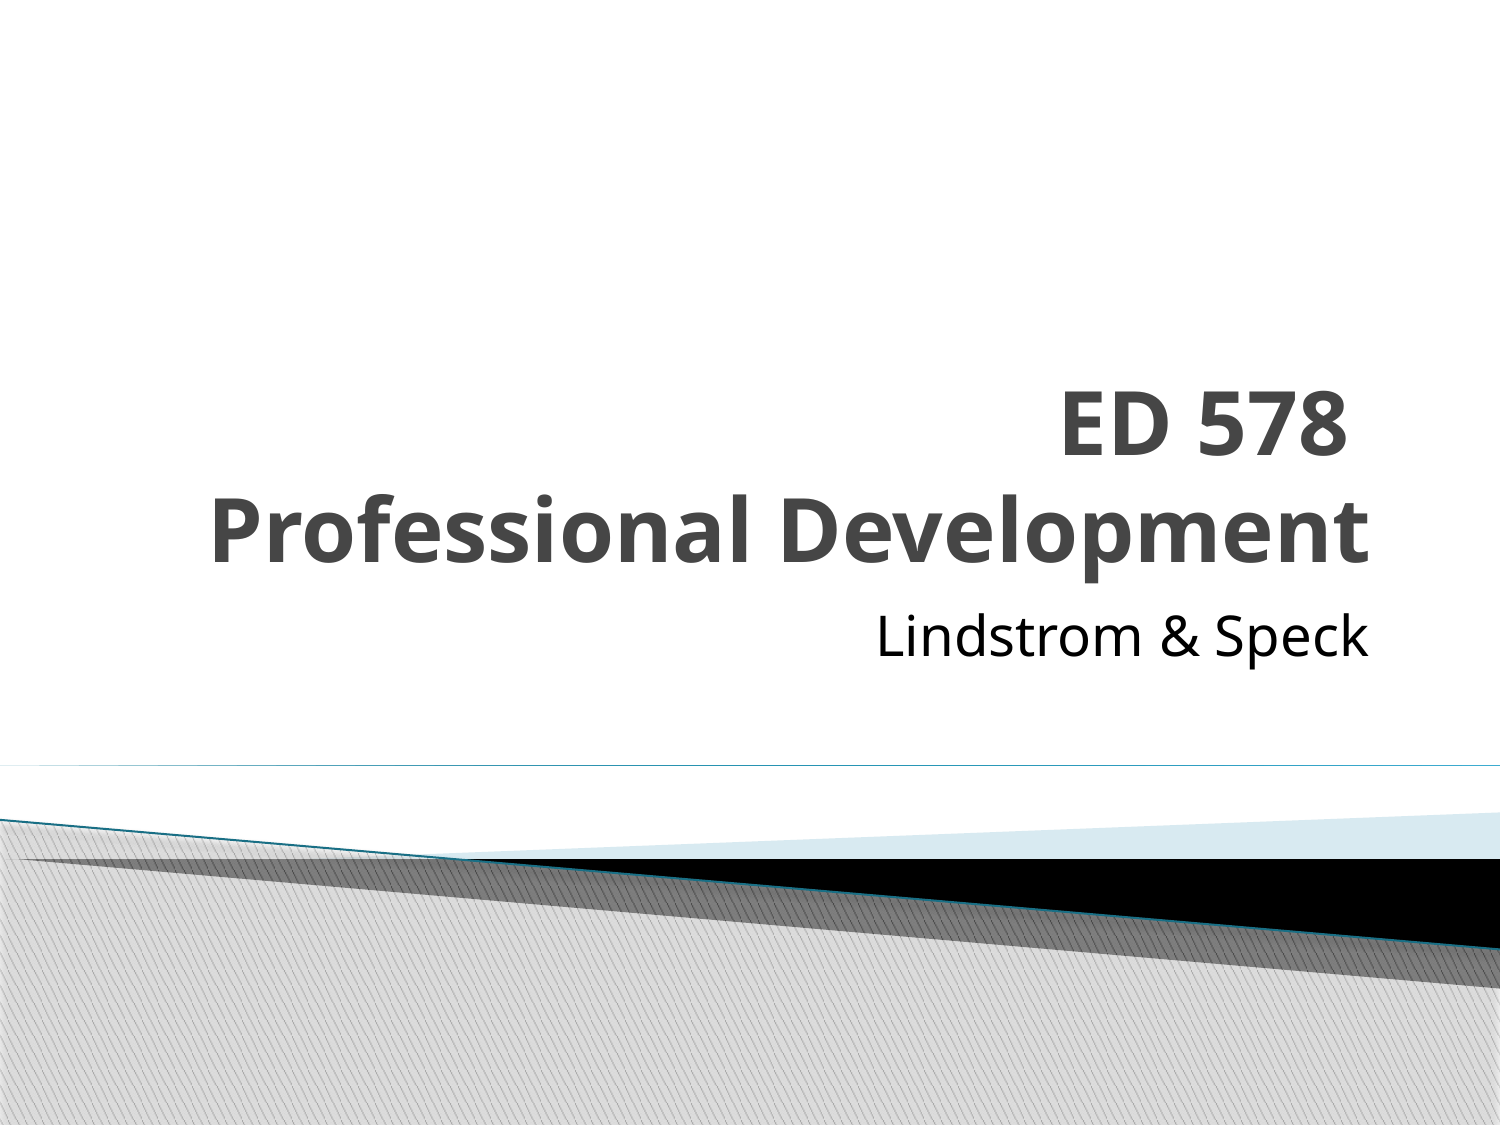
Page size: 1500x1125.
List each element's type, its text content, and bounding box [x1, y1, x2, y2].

title ED 578 Professional Development [112, 287, 1388, 588]
picture [5, 859, 1500, 989]
subtitle Lindstrom & Speck [112, 592, 1388, 790]
